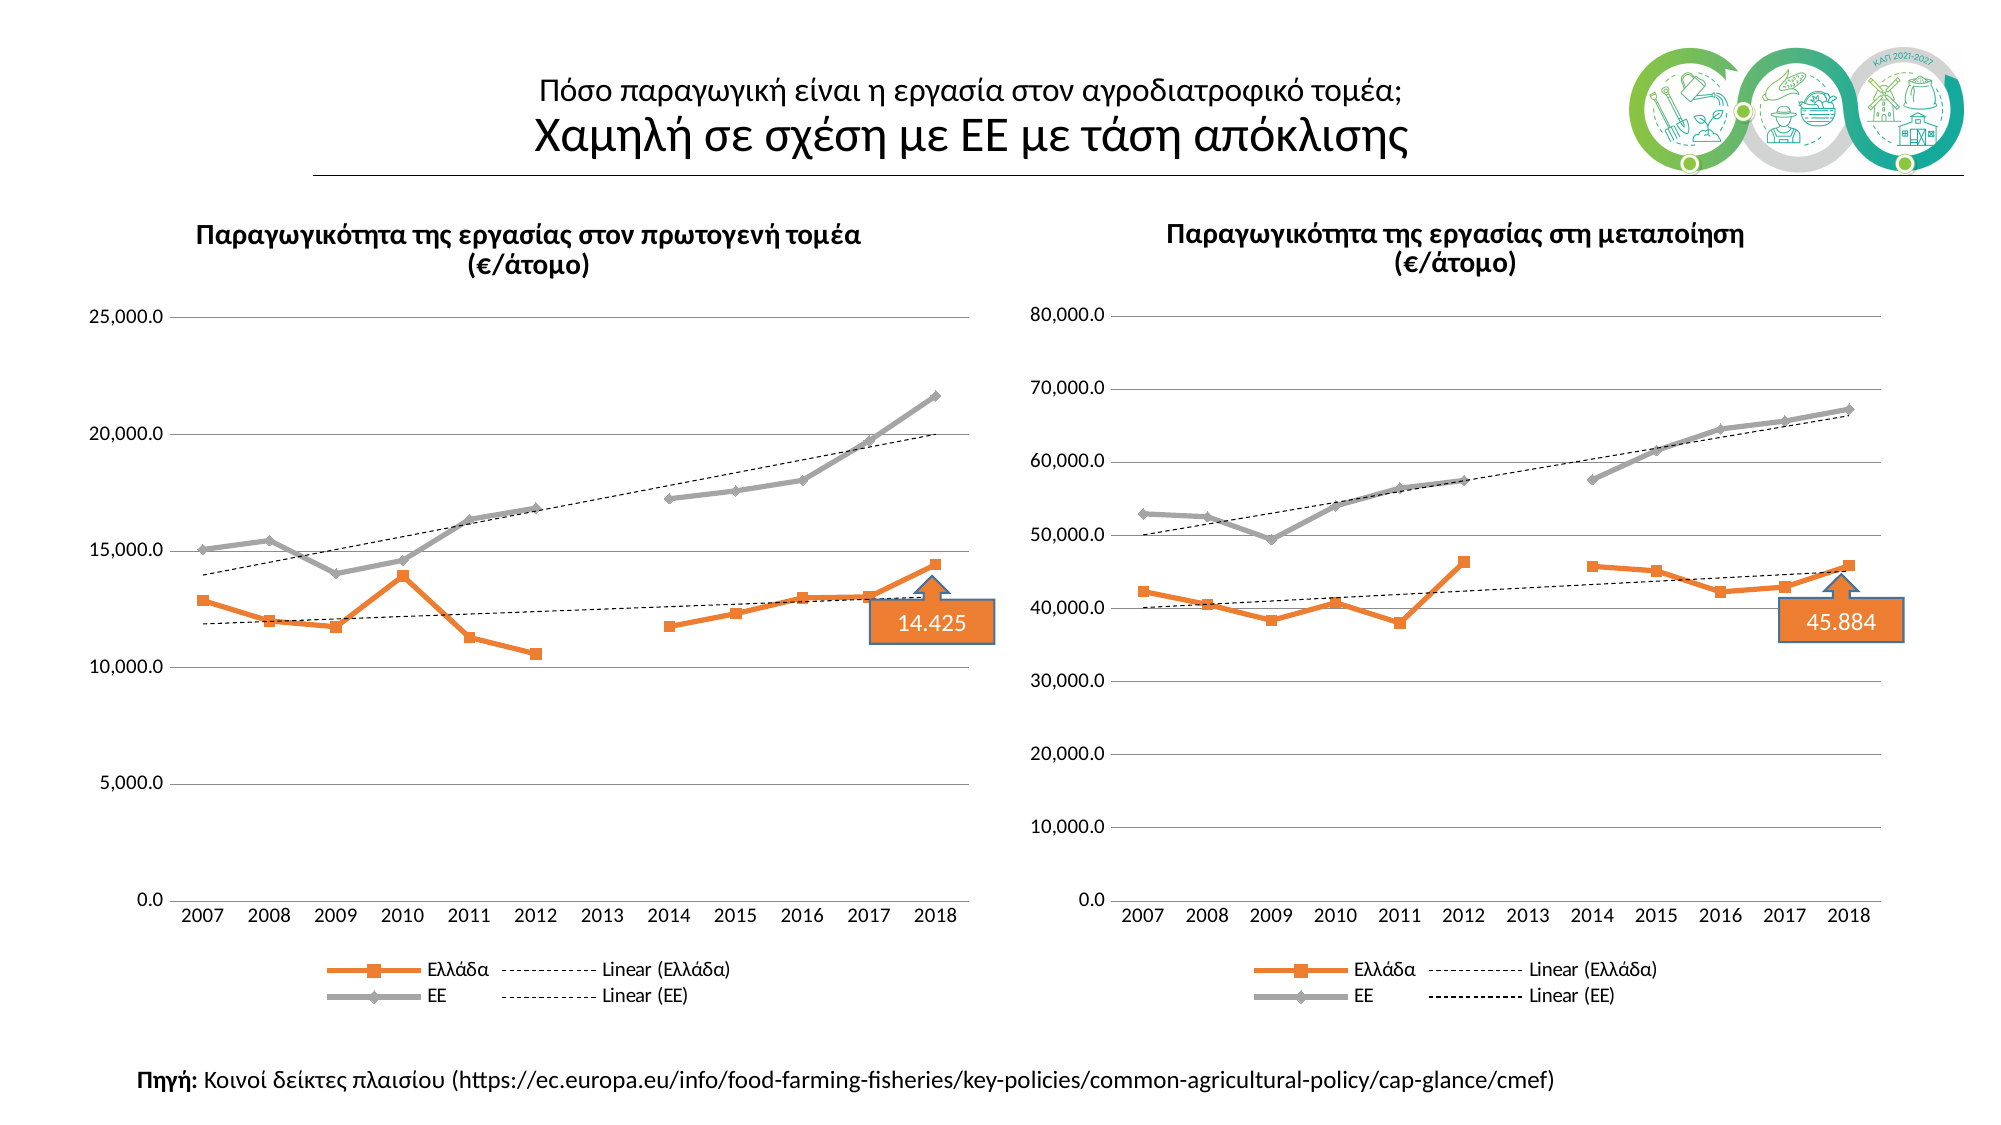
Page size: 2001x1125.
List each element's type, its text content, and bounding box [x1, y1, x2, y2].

picture [1629, 47, 1964, 175]
chart [1012, 188, 1899, 1014]
text_box 45.884 [1899, 596, 1905, 644]
text_box 14.425 [988, 598, 996, 645]
chart [70, 189, 988, 1014]
title Πόσο παραγωγική είναι η εργασία στον αγροδιατροφικό τομέα; Χαμηλή σε σχέση με ΕΕ με τάση απόκλισης [312, 59, 1631, 176]
text_box Πηγή: Κοινοί δείκτες πλαισίου (https://ec.europa.eu/info/food-farming-fisheries/key-policies/common-agricultural-policy/cap-glance/cmef) [122, 1056, 1916, 1101]
